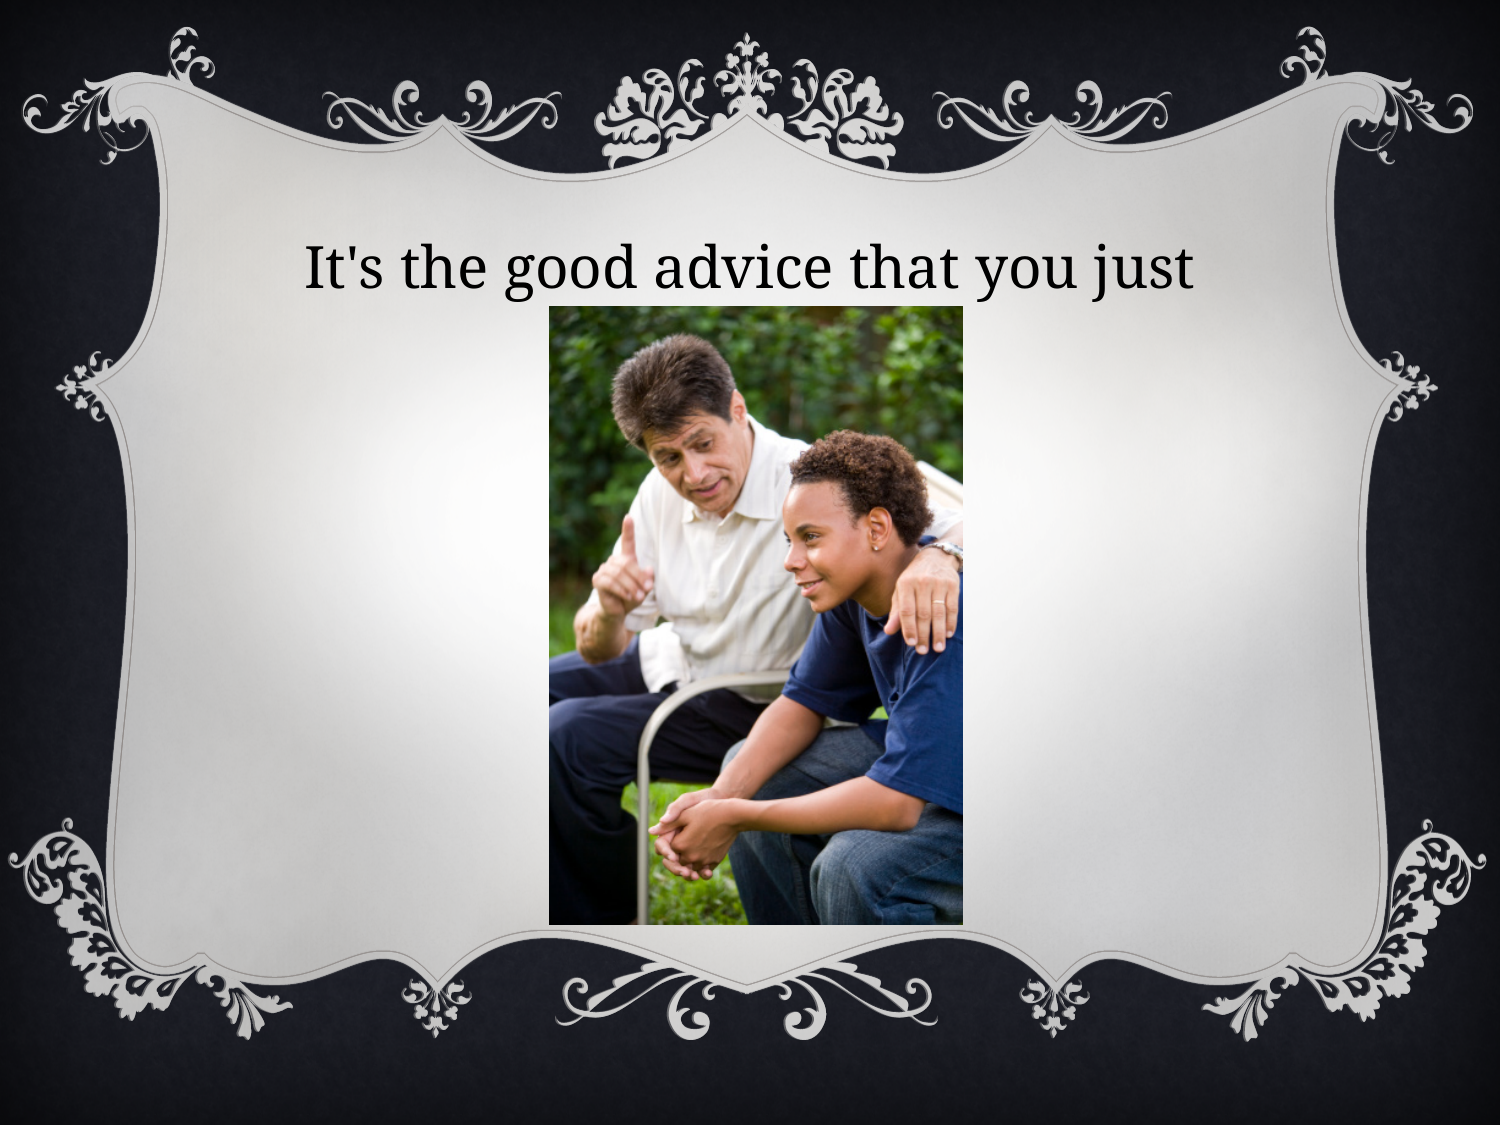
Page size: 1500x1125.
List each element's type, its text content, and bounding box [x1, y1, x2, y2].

text_box It's the good advice that you just didn't take. [224, 187, 1275, 688]
picture [0, 0, 1500, 1125]
